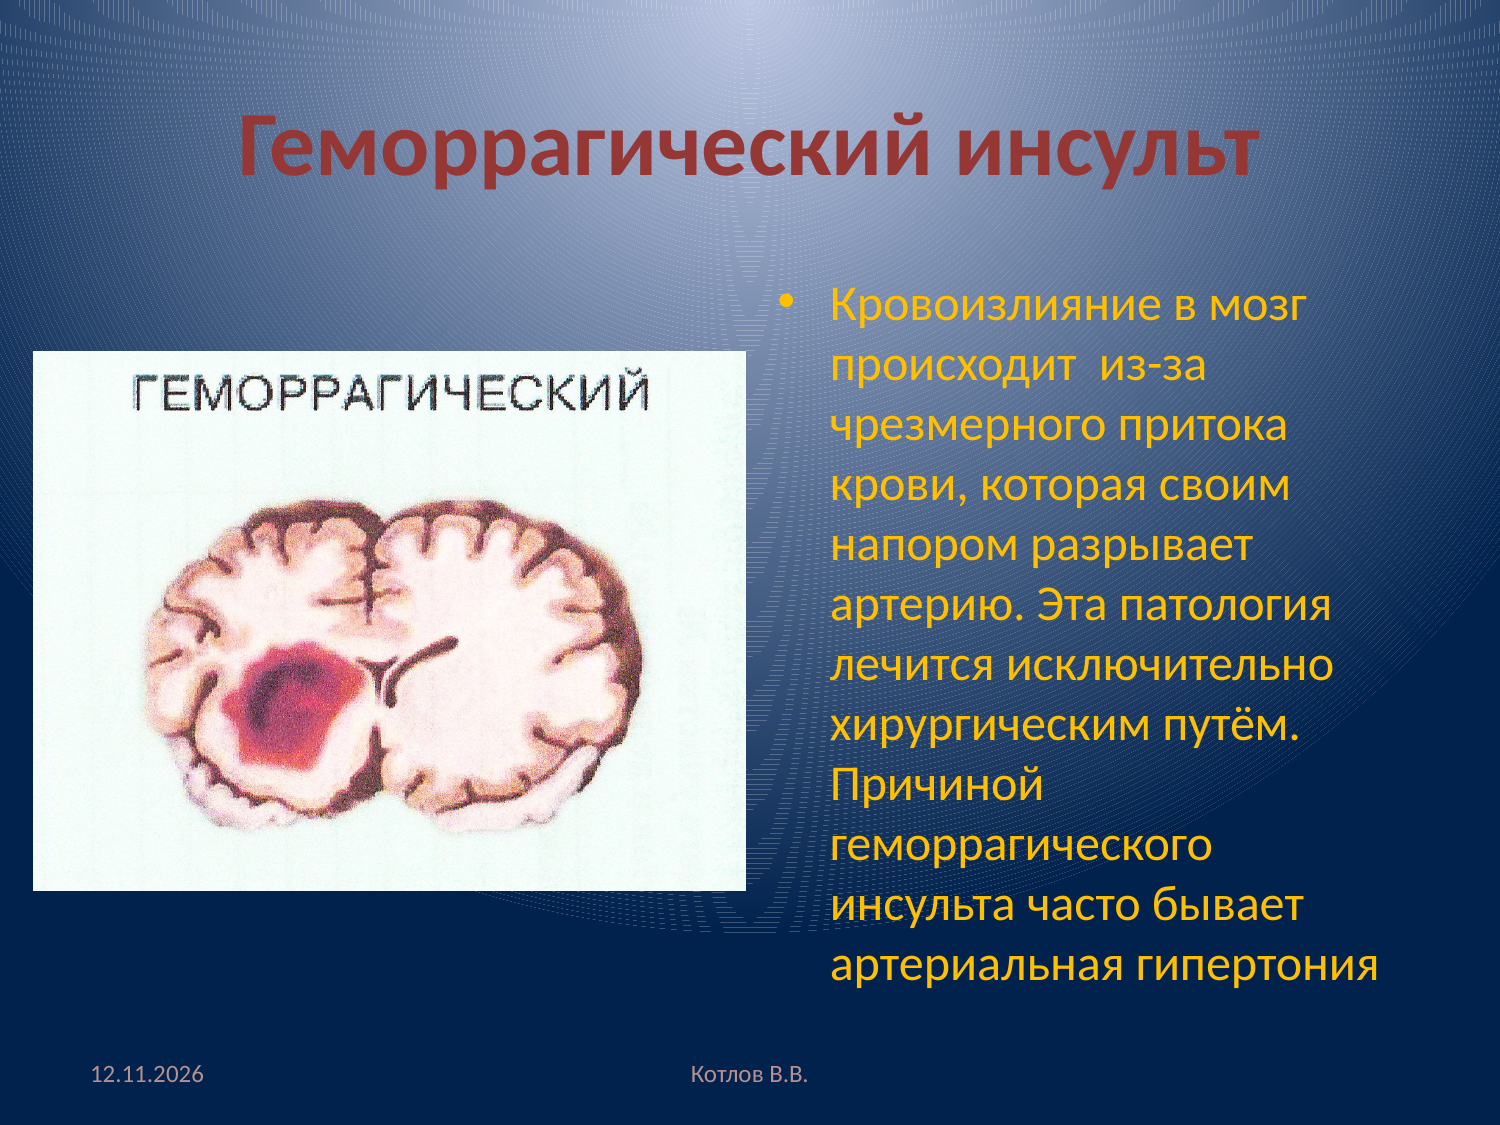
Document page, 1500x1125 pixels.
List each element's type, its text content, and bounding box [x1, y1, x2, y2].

list Кровоизлияние в мозг происходит из-за чрезмерного притока крови, которая своим напором разрывает артерию. Эта патология лечится исключительно хирургическим путём. Причиной геморрагического инсульта часто бывает артериальная гипертония [762, 262, 1425, 1005]
footer Котлов В.В. [512, 1042, 988, 1103]
title Геморрагический инсульт [75, 45, 1425, 233]
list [33, 351, 746, 891]
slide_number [75, 1042, 425, 1103]
